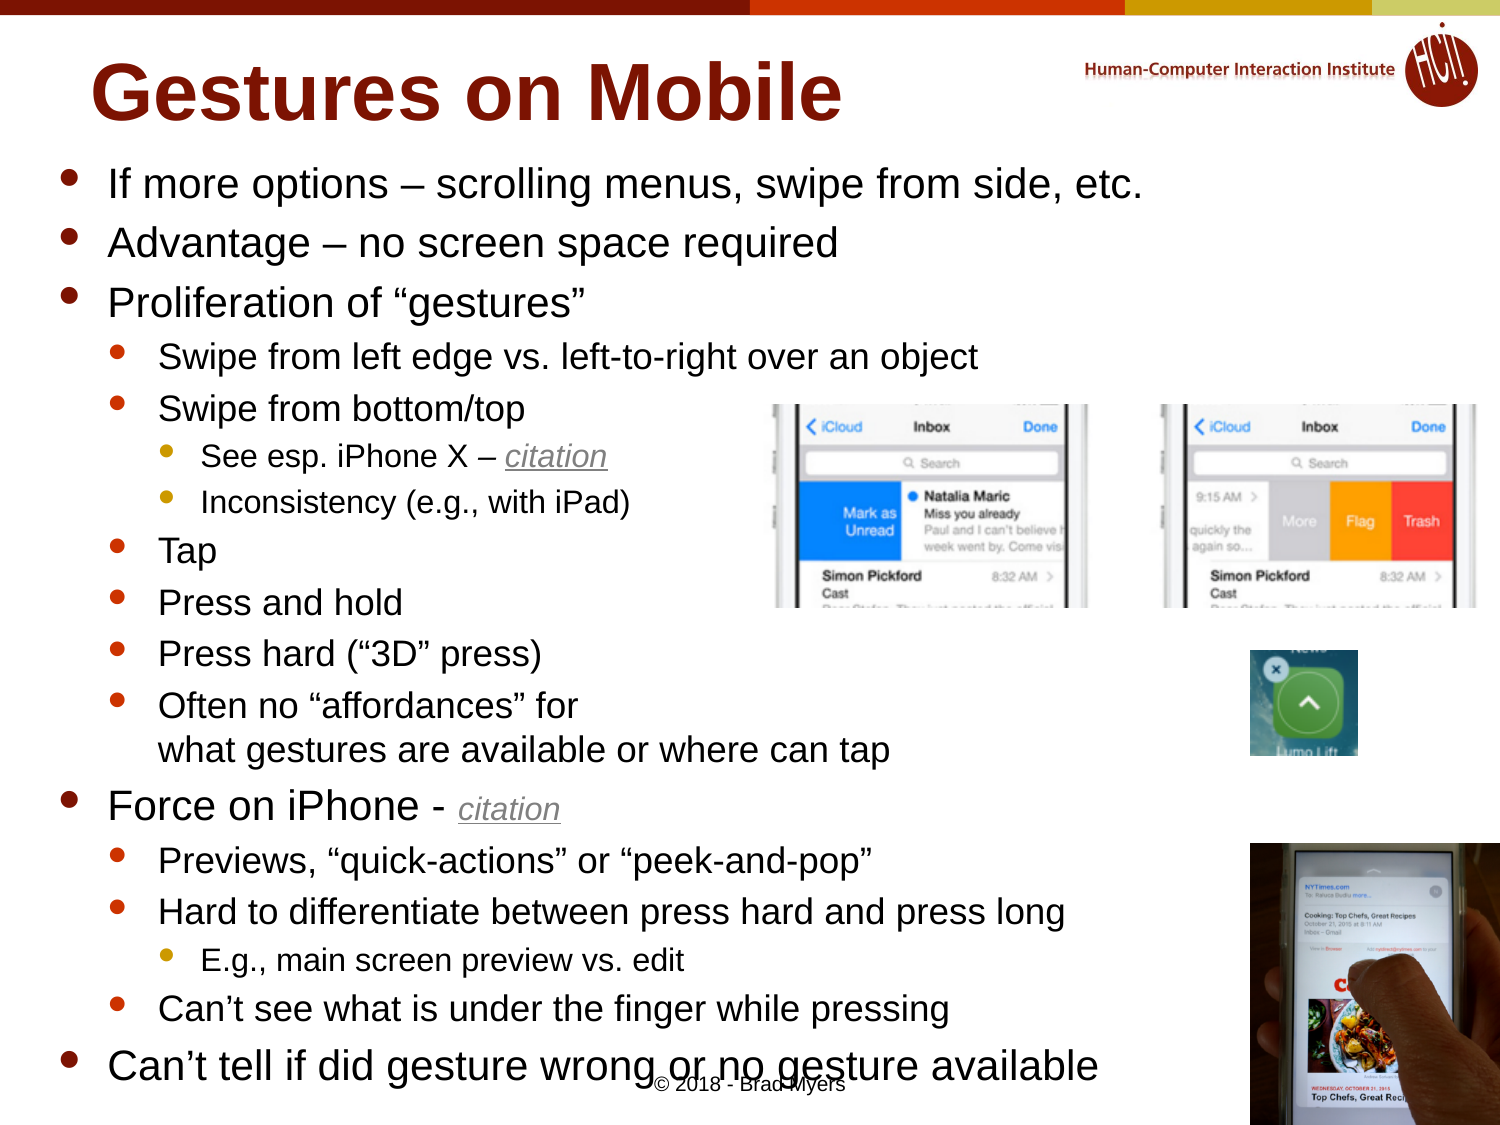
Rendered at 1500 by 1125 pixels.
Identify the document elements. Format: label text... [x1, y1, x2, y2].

title Gestures on Mobile [74, 19, 1313, 145]
picture [1249, 843, 1500, 1125]
slide_number 33 [1074, 1024, 1244, 1101]
picture [756, 404, 1479, 608]
list If more options – scrolling menus, swipe from side, etc. Advantage – no screen space required Proliferation of “gestures” Swipe from left edge vs. left-to-right over an object Swipe from bottom/top See esp. iPhone X – citation Inconsistency (e.g., with iPad) Tap Press and hold Press hard (“3D” press) Often no “affordances” for what gestures are available or where can tap Force on iPhone - citation Previews, “quick-actions” or “peek-and-pop” Hard to differentiate between press hard and press long E.g., main screen preview vs. edit Can’t see what is under the finger while pressing Can’t tell if did gesture wrong or no gesture available [43, 147, 1394, 1102]
footer © 2018 - Brad Myers [512, 1062, 988, 1105]
picture [1249, 650, 1359, 756]
picture [1313, 22, 1478, 107]
